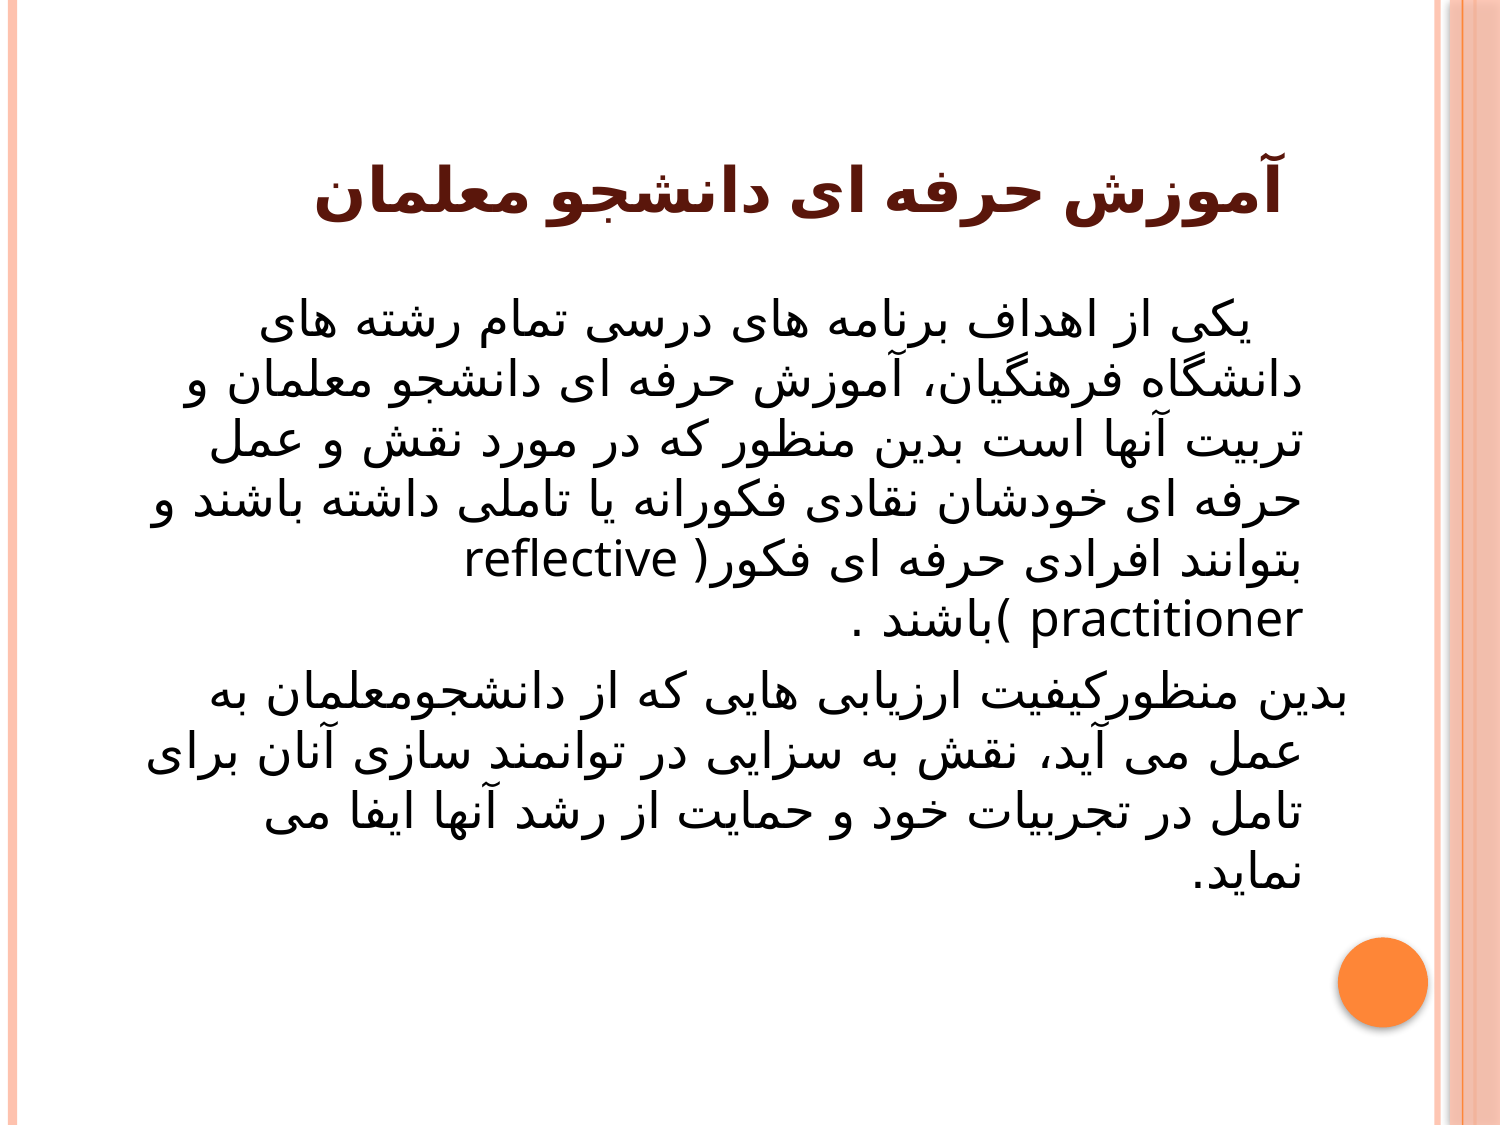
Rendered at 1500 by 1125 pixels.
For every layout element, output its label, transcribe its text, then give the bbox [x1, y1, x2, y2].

title آموزش حرفه ای دانشجو معلمان [75, 45, 1300, 233]
list یکی از اهداف برنامه های درسی تمام رشته های دانشگاه فرهنگیان، آموزش حرفه ای دانشجو معلمان و تربیت آنها است بدین منظور که در مورد نقش و عمل حرفه ای خودشان نقادی فکورانه یا تاملی داشته باشند و بتوانند افرادی حرفه ای فکور(reﬂective practitioner )باشند . بدین منظورکیفیت ارزیابی هایی که از دانشجومعلمان به عمل می آید، نقش به سزایی در توانمند سازی آنان برای تامل در تجربیات خود و حمایت از رشد آنها ایفا می نماید. [123, 278, 1365, 1125]
